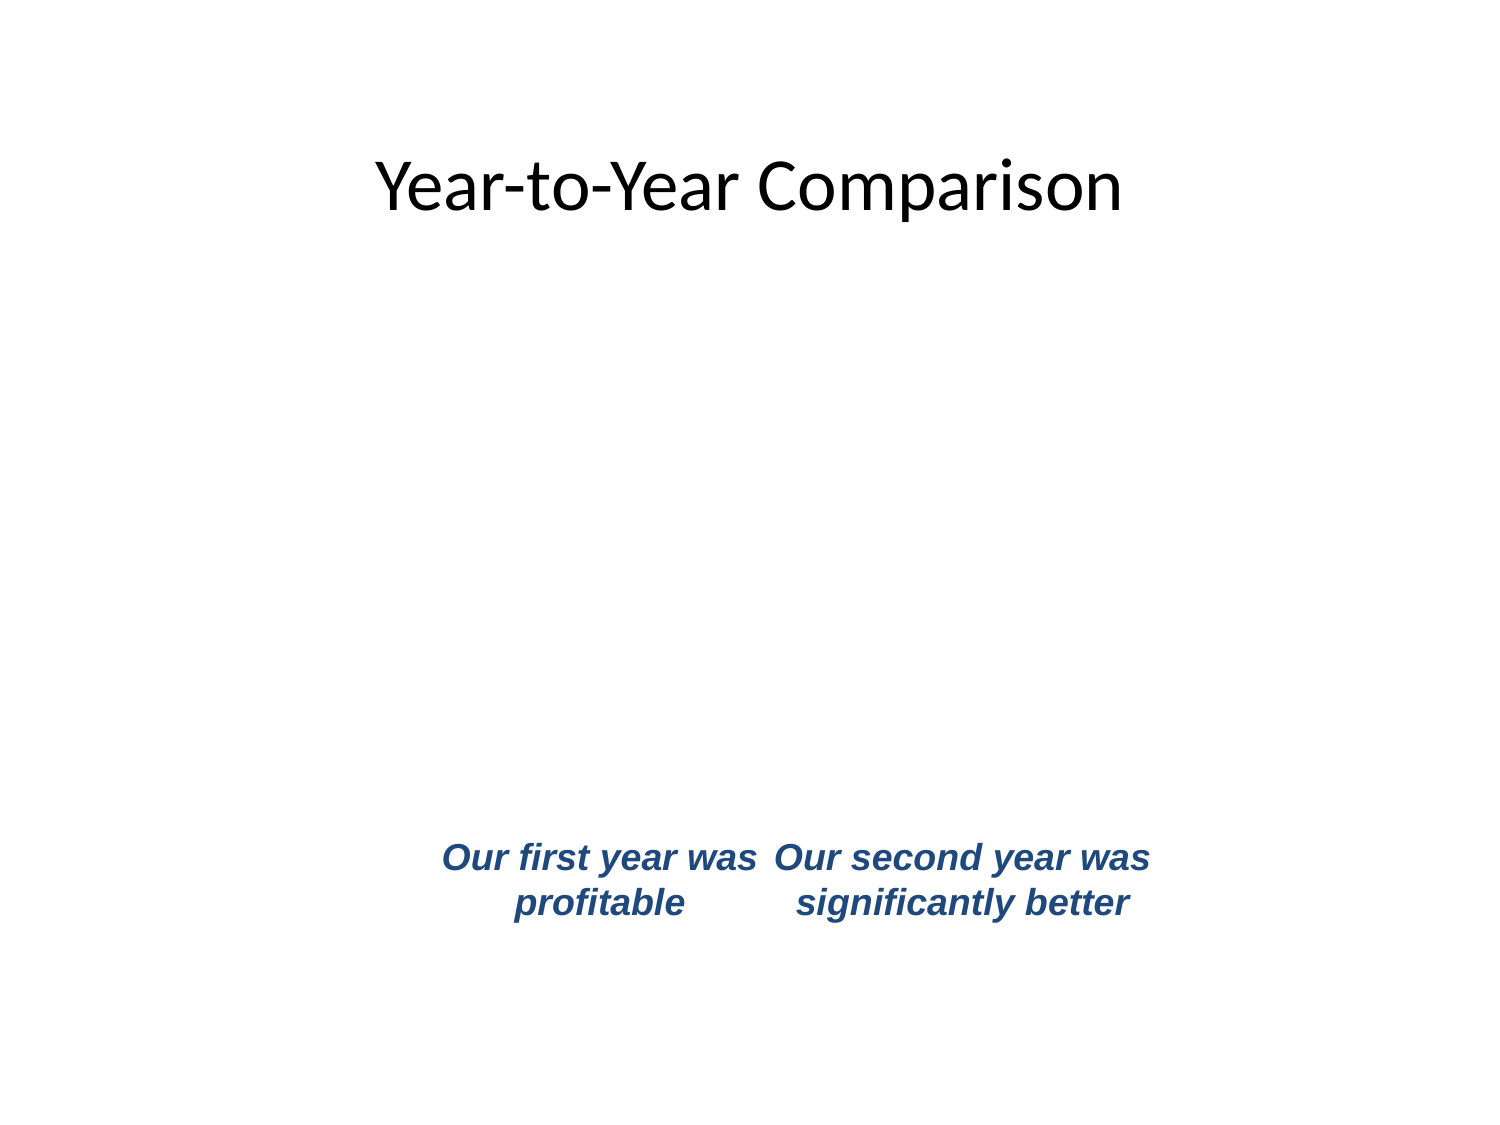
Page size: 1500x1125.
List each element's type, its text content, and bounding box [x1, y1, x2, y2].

title Year-to-Year Comparison [75, 45, 1425, 233]
text_box Our first year was profitable [399, 824, 750, 930]
text_box Our second year was significantly better [750, 824, 1175, 930]
